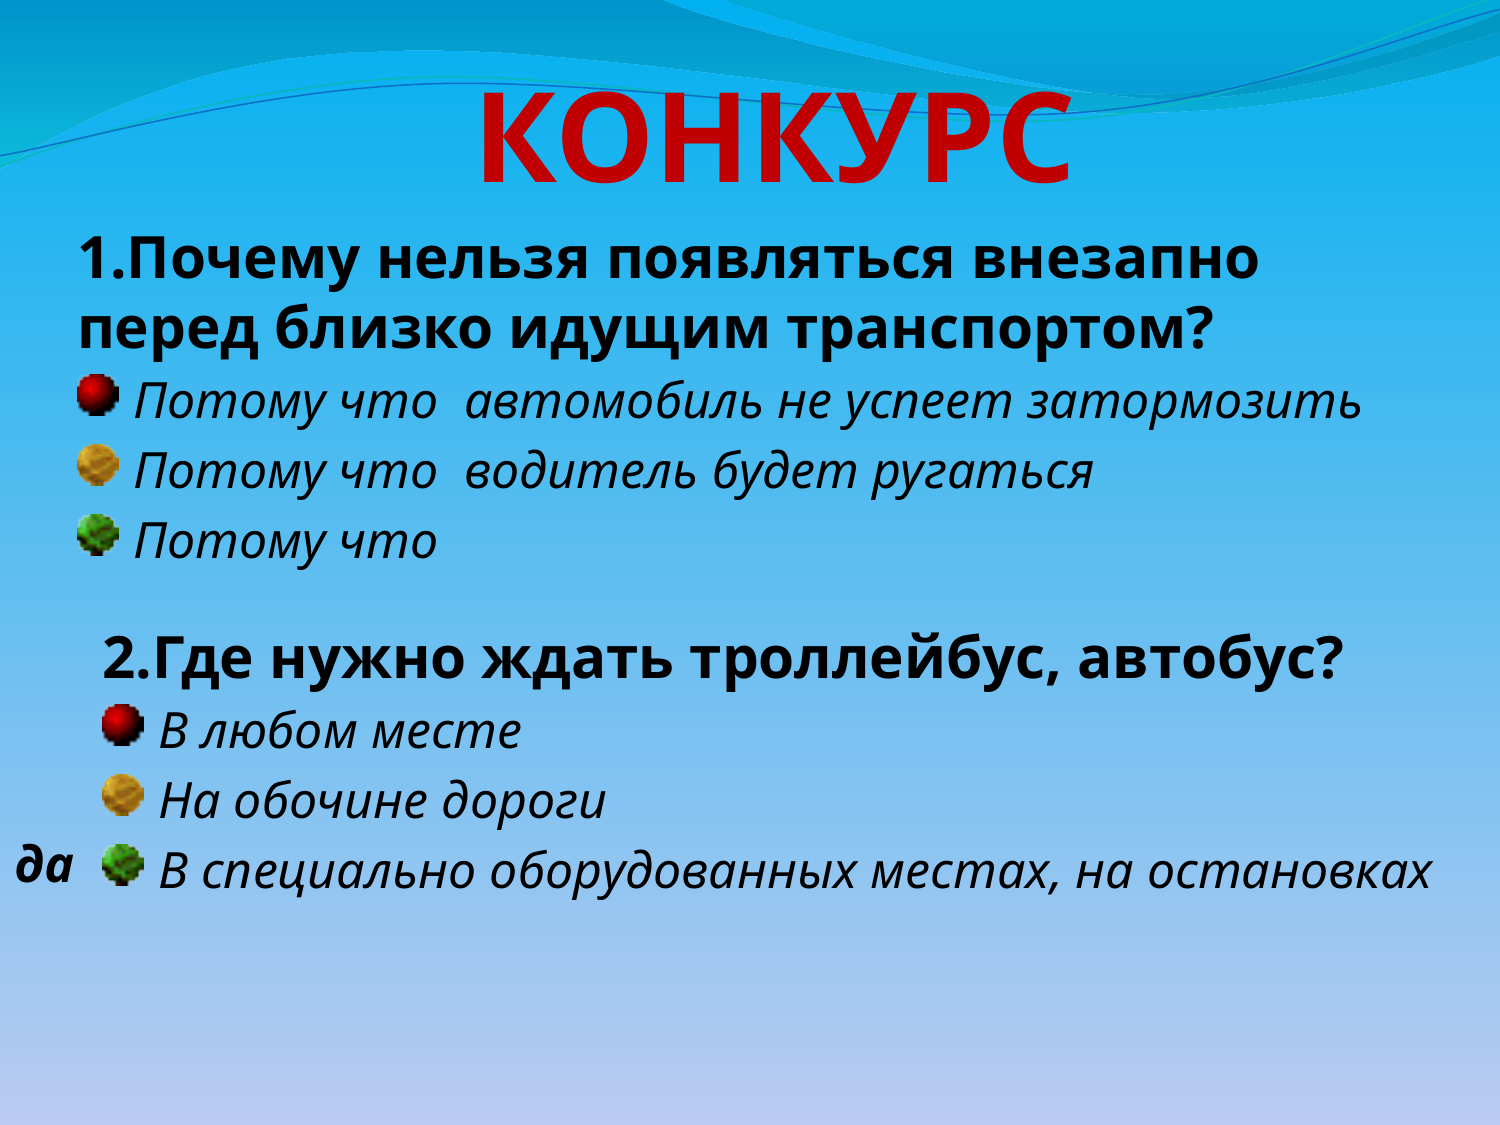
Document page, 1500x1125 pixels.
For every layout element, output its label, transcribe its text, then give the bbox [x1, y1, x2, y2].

picture [102, 774, 144, 816]
text_box КОНКУРС [387, 49, 1163, 212]
picture [102, 704, 144, 746]
picture [102, 844, 144, 886]
text_box 1.Почему нельзя появляться внезапно перед близко идущим транспортом? Потому что автомобиль не успеет затормозить Потому что водитель будет ругаться Потому что [62, 212, 1425, 578]
picture [77, 374, 119, 416]
picture [77, 514, 119, 556]
picture [77, 444, 119, 486]
text_box 2.Где нужно ждать троллейбус, автобус? В любом месте На обочине дороги В специально оборудованных местах, на остановках [87, 612, 1450, 908]
text_box да [0, 824, 89, 900]
